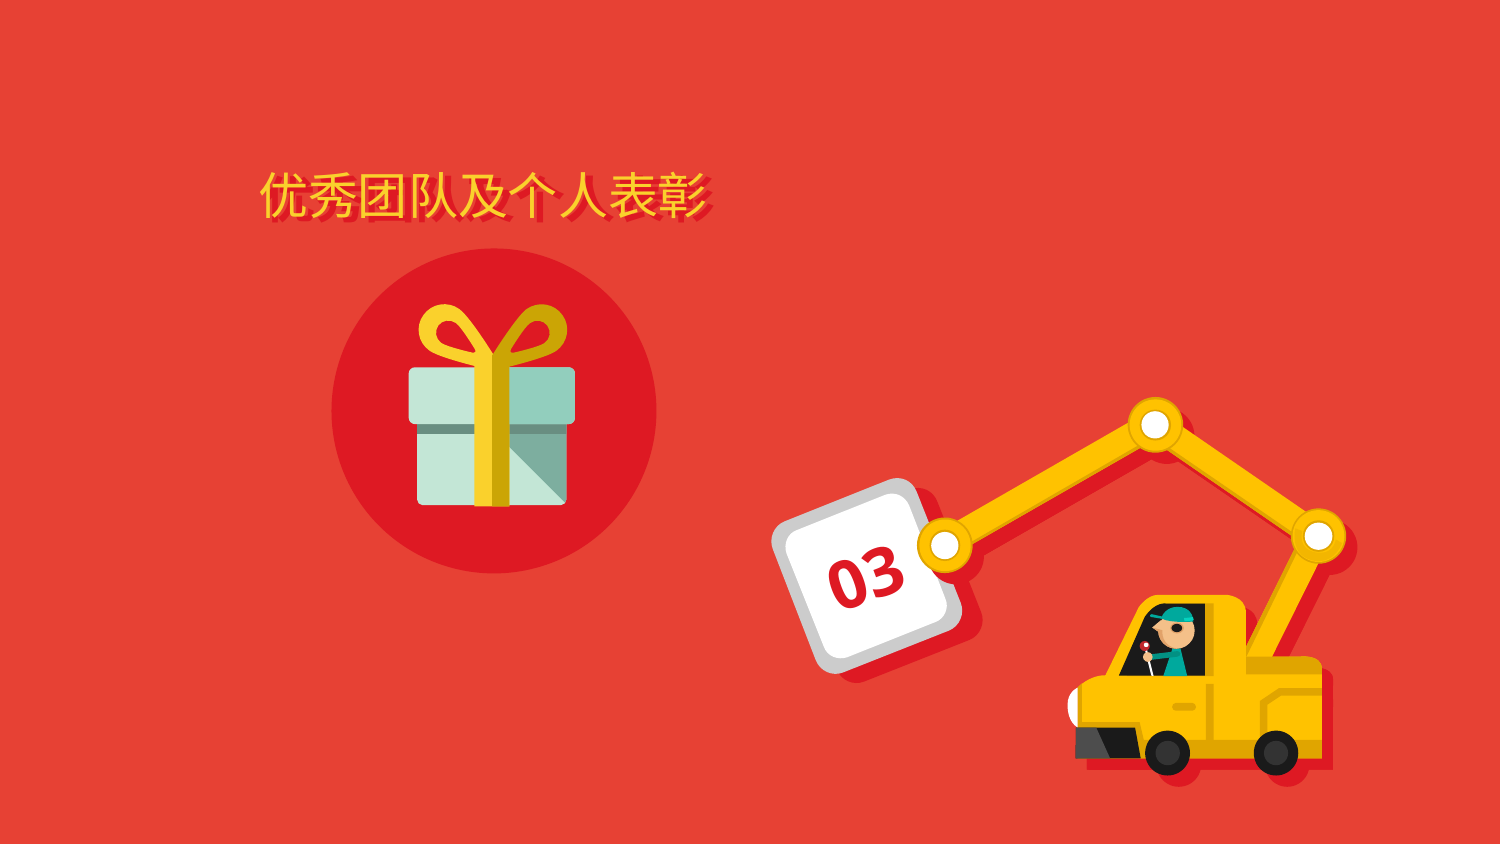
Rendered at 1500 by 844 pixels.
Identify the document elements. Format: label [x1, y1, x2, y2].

text_box [928, 408, 1358, 787]
text_box [916, 396, 1347, 776]
text_box [243, 157, 745, 238]
text_box [331, 248, 657, 574]
text_box [768, 475, 916, 686]
